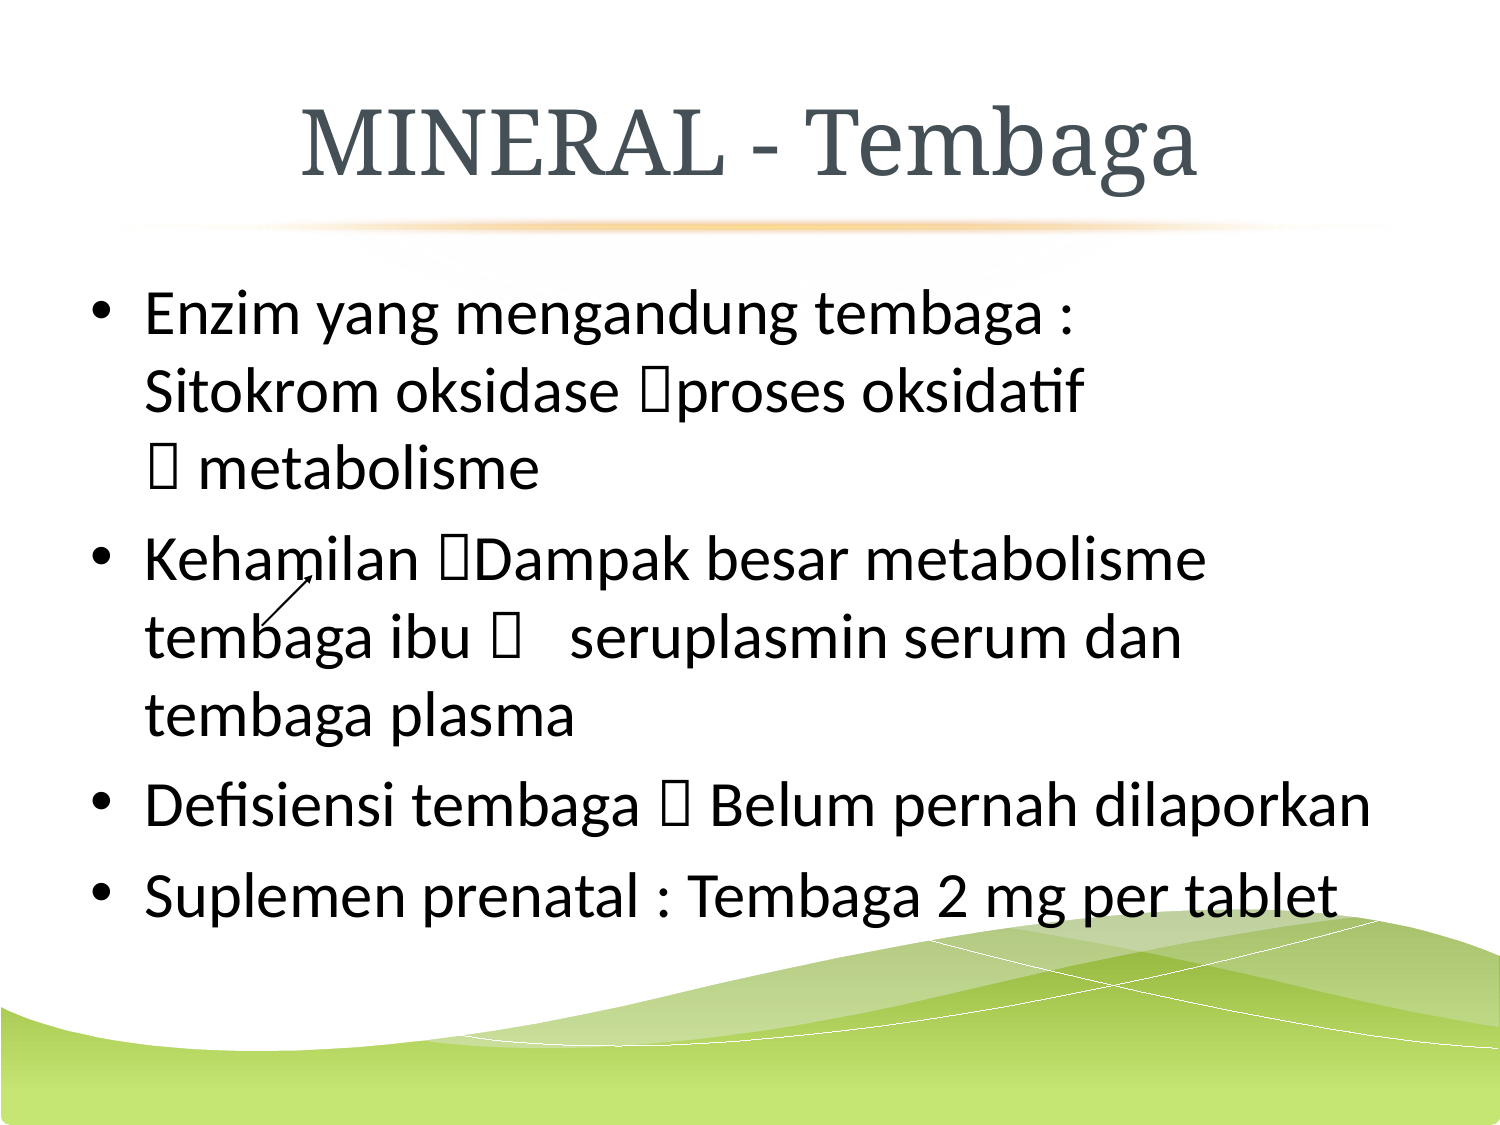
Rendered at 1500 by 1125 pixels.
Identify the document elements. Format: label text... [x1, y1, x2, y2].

list Enzim yang mengandung tembaga : Sitokrom oksidase proses oksidatif  metabolisme Kehamilan Dampak besar metabolisme tembaga ibu  seruplasmin serum dan tembaga plasma Defisiensi tembaga  Belum pernah dilaporkan Suplemen prenatal : Tembaga 2 mg per tablet [75, 262, 1425, 1005]
picture [0, 1007, 6, 1125]
picture [0, 87, 1500, 829]
title MINERAL - Tembaga [75, 45, 1425, 233]
text_box [262, 574, 313, 626]
